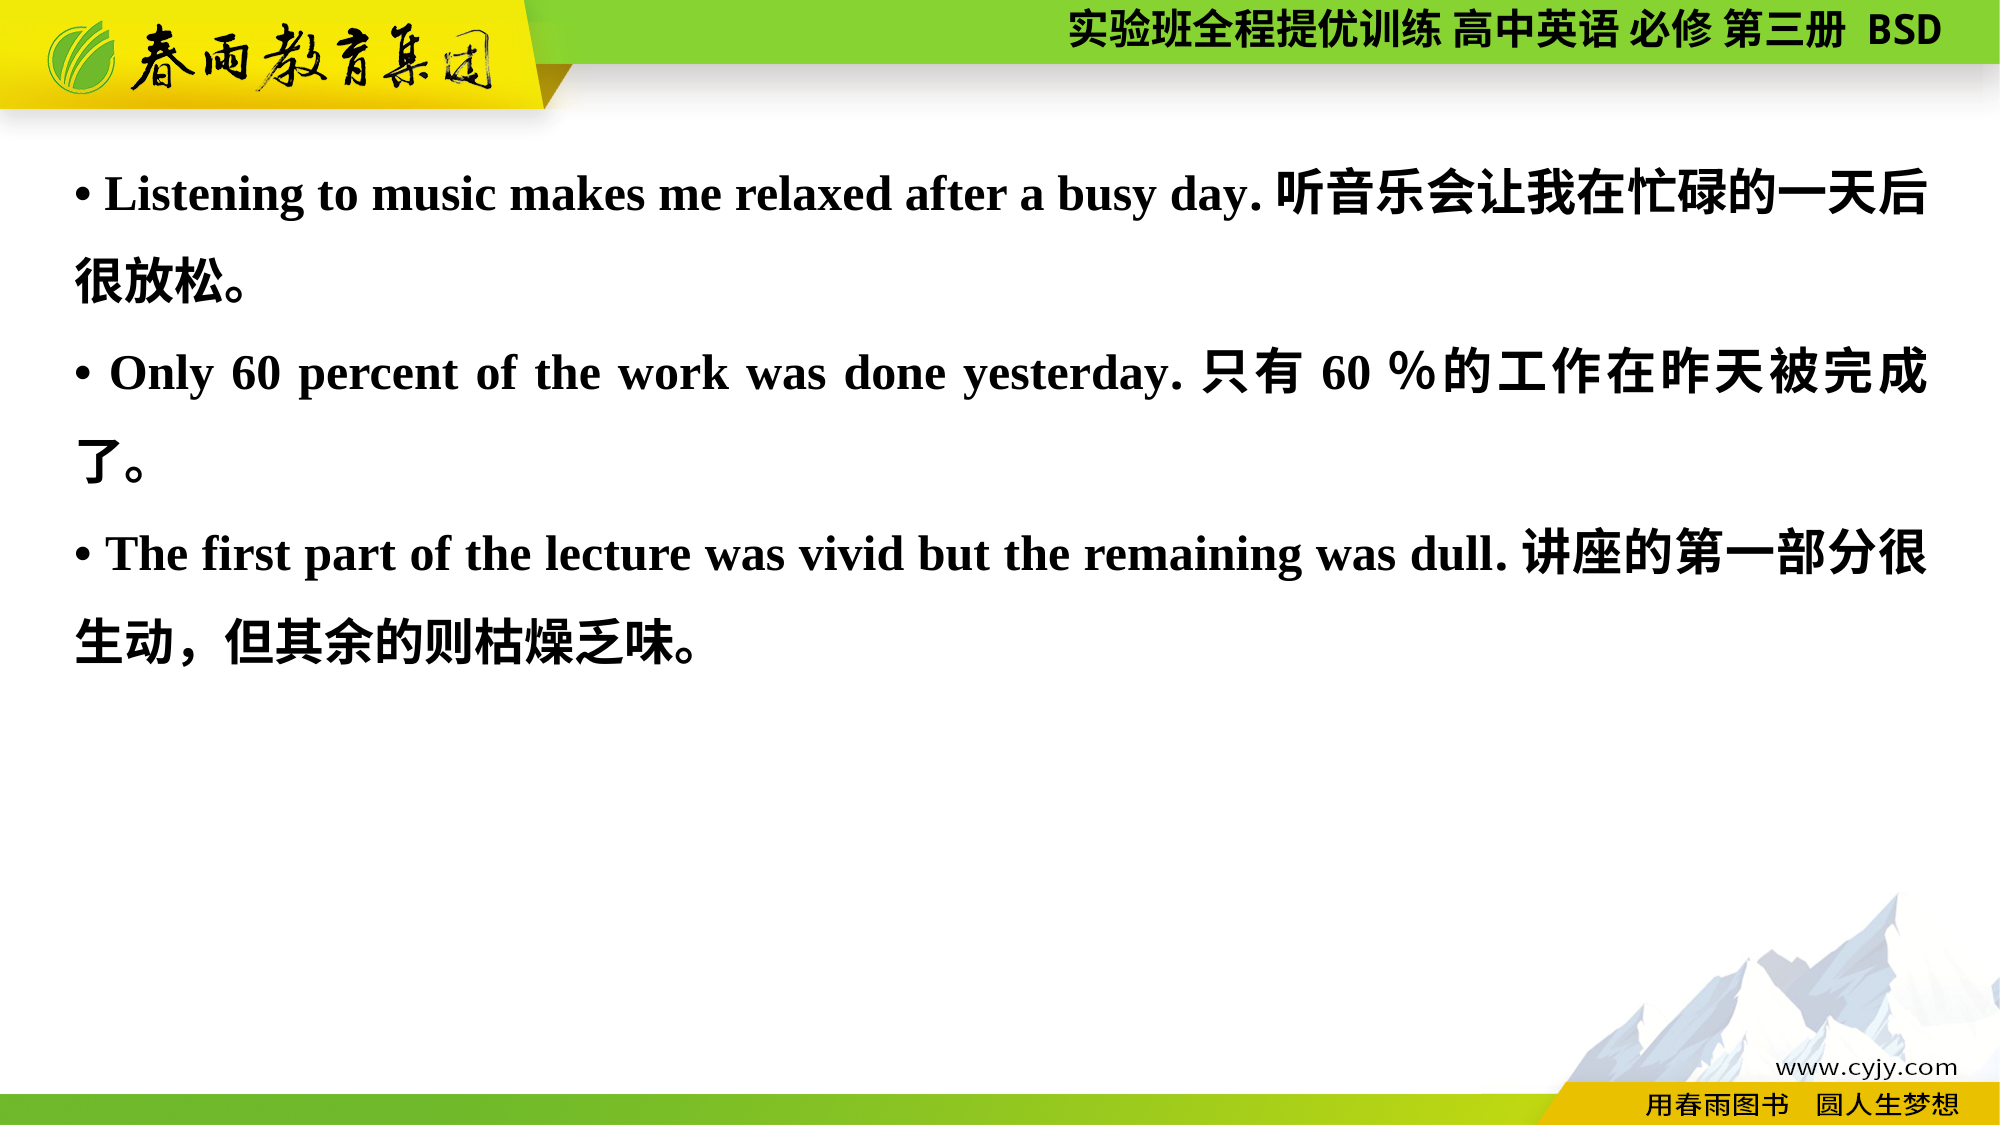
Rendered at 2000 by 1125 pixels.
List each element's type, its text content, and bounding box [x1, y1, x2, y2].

list • Listening to music makes me relaxed after a busy day.听音乐会让我在忙碌的一天后很放松。 • Only 60 percent of the work was done yesterday.只有60％的工作在昨天被完成了。 • The first part of the lecture was vivid but the remaining was dull.讲座的第一部分很生动，但其余的则枯燥乏味。 [59, 122, 1944, 581]
picture [0, 0, 2000, 1125]
